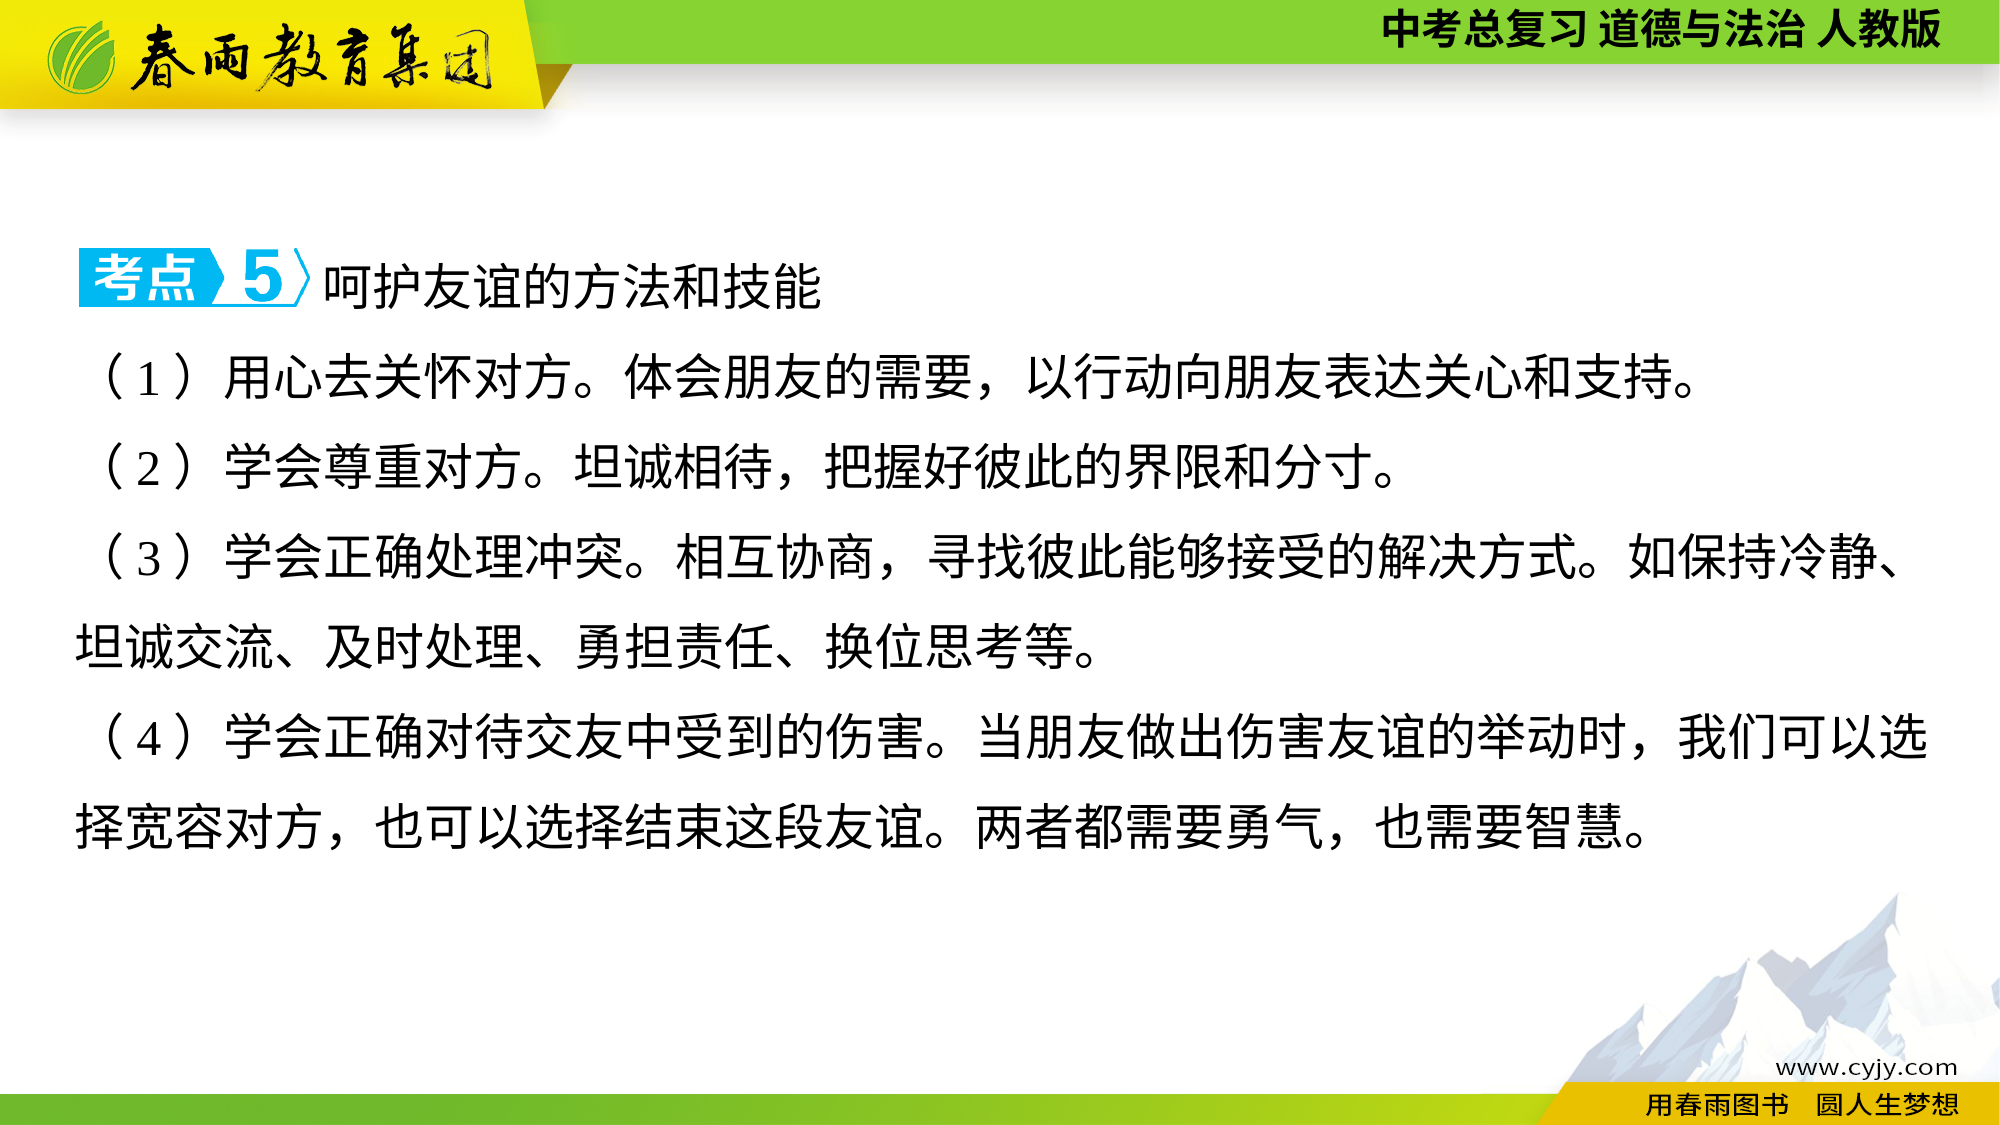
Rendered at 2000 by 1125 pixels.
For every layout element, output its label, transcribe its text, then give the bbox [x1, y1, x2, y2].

picture [0, 0, 2000, 1125]
list 呵护友谊的方法和技能 （1）用心去关怀对方。体会朋友的需要，以行动向朋友表达关心和支持。 （2）学会尊重对方。坦诚相待，把握好彼此的界限和分寸。 （3）学会正确处理冲突。相互协商，寻找彼此能够接受的解决方式。如保持冷静、坦诚交流、及时处理、勇担责任、换位思考等。 （4）学会正确对待交友中受到的伤害。当朋友做出伤害友谊的举动时，我们可以选择宽容对方，也可以选择结束这段友谊。两者都需要勇气，也需要智慧。 [59, 218, 1944, 858]
